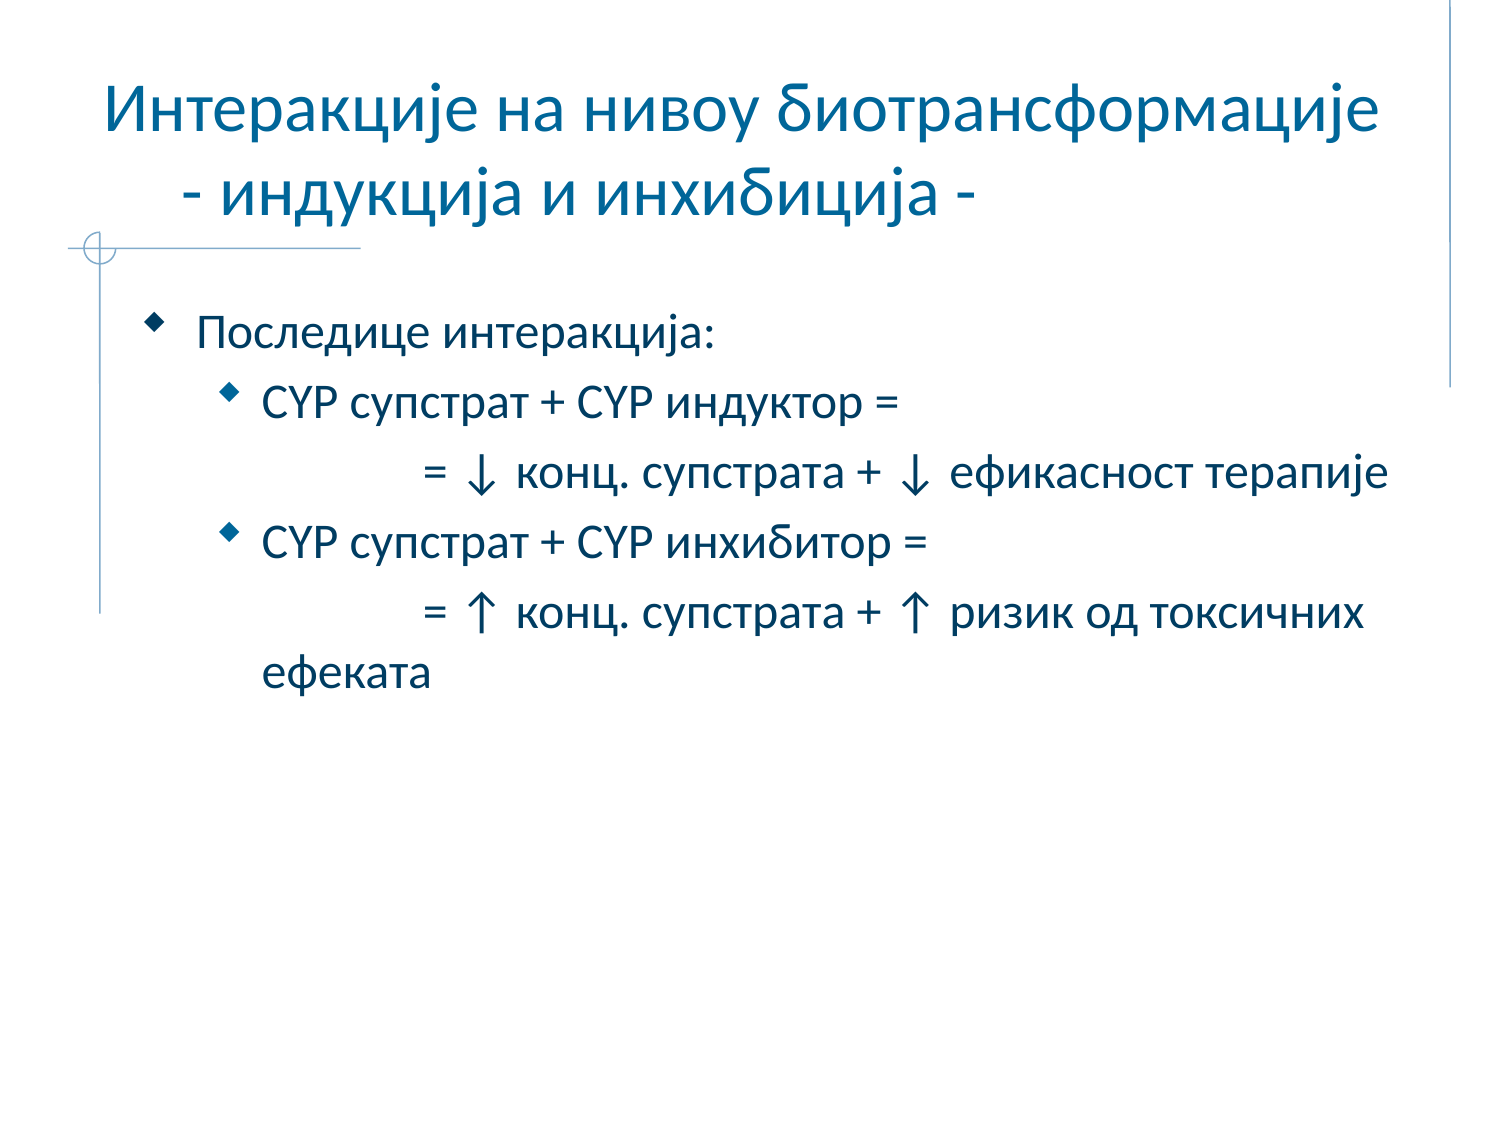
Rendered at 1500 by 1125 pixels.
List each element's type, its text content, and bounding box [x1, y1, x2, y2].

list Последице интеракција: CYP супстрат + CYP индуктор = = ↓ конц. супстрата + ↓ ефикасност терапије CYP супстрат + CYP инхибитор = = ↑ конц. супстрата + ↑ ризик од токсичних ефеката [124, 290, 1448, 1026]
title Интеракције на нивоу биотрансформације - индукција и инхибиција - [88, 49, 1471, 238]
